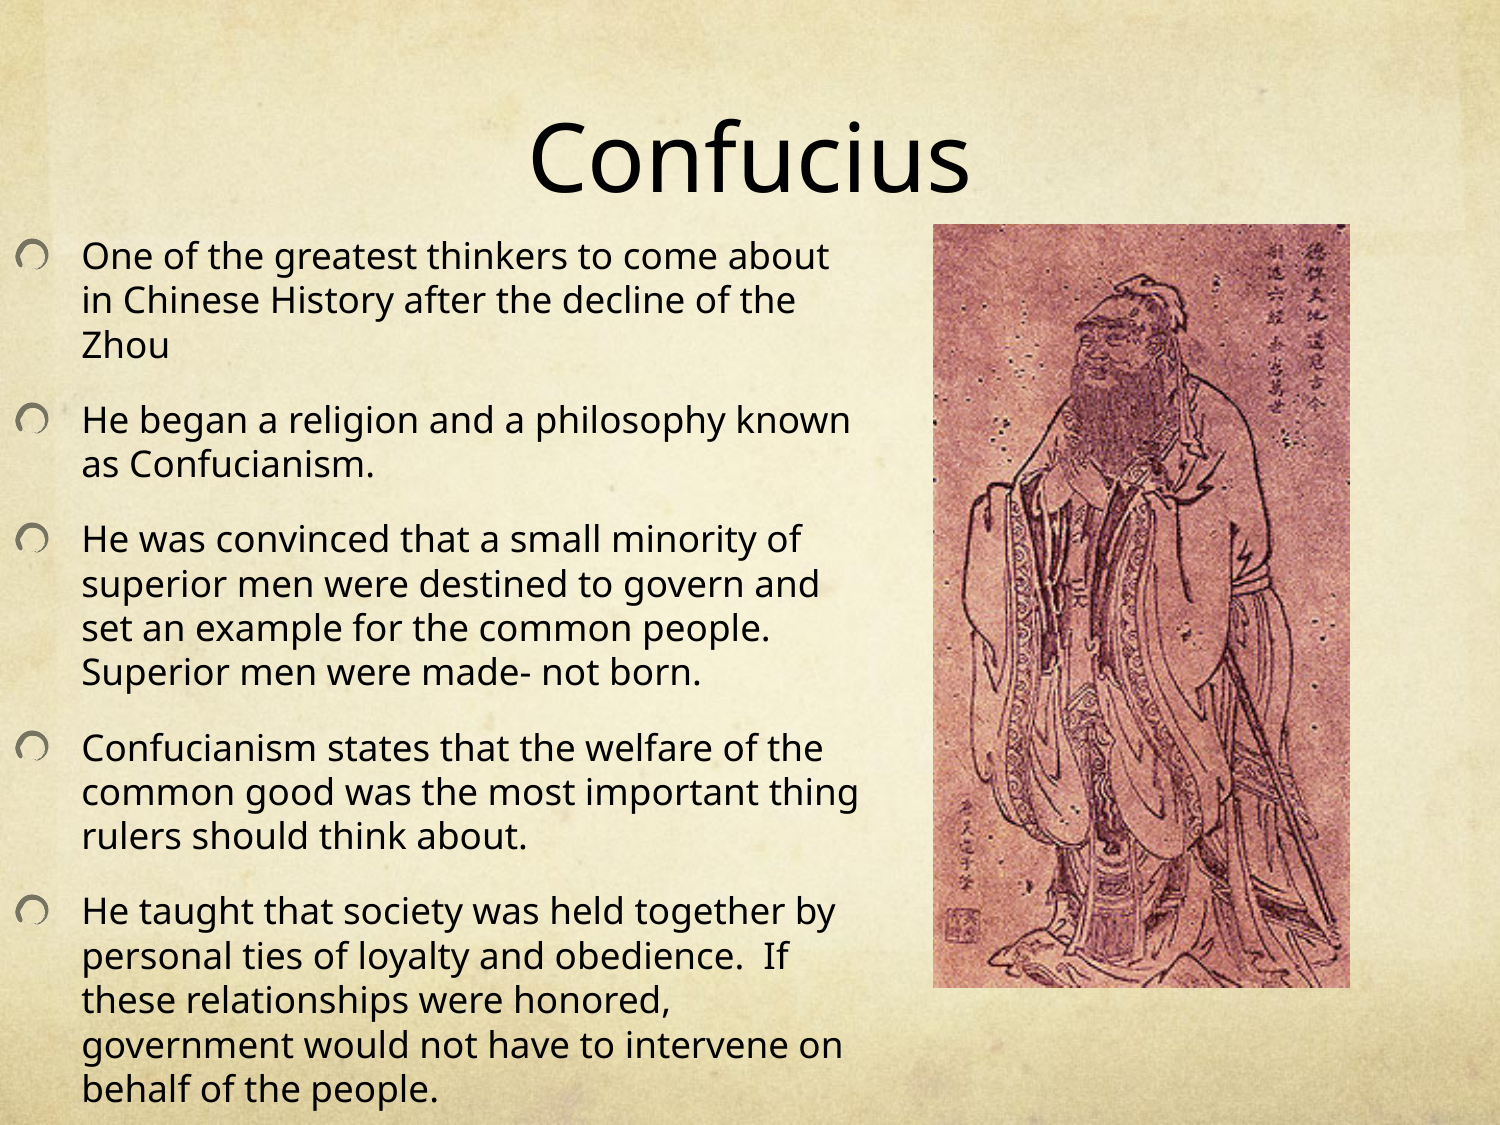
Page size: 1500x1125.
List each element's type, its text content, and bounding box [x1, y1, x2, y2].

picture [15, 894, 50, 926]
picture [15, 238, 50, 271]
title Confucius [150, 82, 1350, 225]
list One of the greatest thinkers to come about in Chinese History after the decline of the Zhou He began a religion and a philosophy known as Confucianism. He was convinced that a small minority of superior men were destined to govern and set an example for the common people. Superior men were made- not born. Confucianism states that the welfare of the common good was the most important thing rulers should think about. He taught that society was held together by personal ties of loyalty and obedience. If these relationships were honored, government would not have to intervene on behalf of the people. [0, 224, 876, 1125]
picture [15, 402, 50, 435]
picture [15, 730, 50, 762]
picture [15, 522, 50, 554]
picture [0, 0, 1500, 1125]
